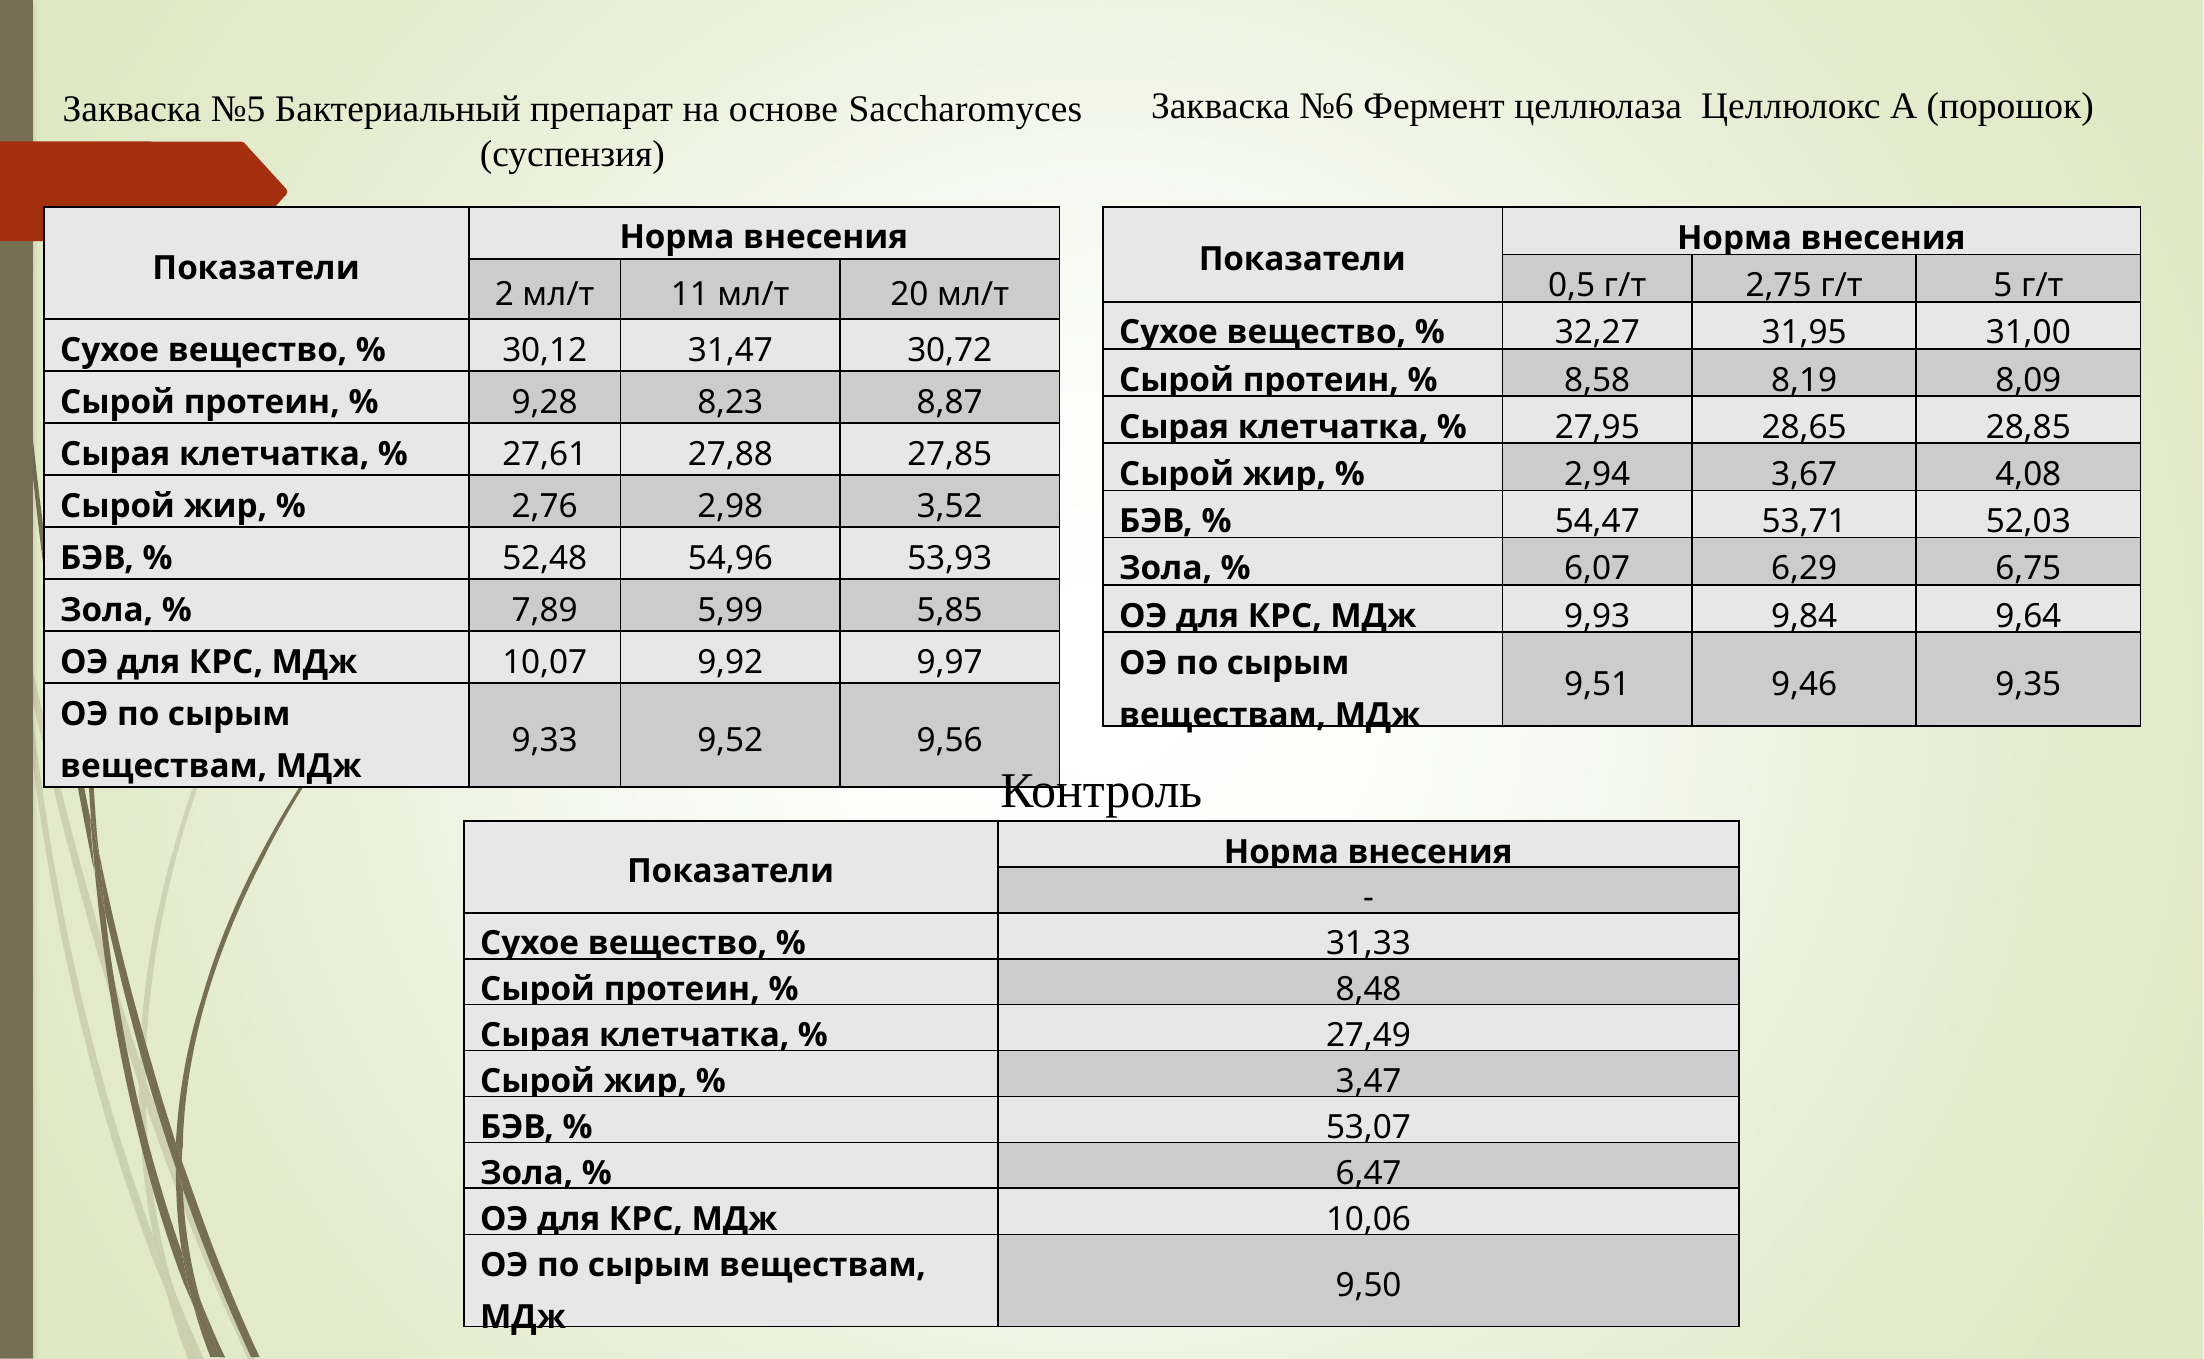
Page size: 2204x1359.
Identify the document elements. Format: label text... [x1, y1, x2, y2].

picture [147, 1112, 180, 1244]
table_cell 9,56 [841, 684, 1059, 786]
table_cell 9,33 [470, 684, 620, 786]
table_cell Сырая клетчатка, % [45, 424, 468, 474]
table_cell 5 г/т [1917, 255, 2140, 301]
table_cell 31,33 [999, 914, 1738, 958]
table_cell 53,07 [999, 1097, 1738, 1142]
table_cell 8,19 [1693, 350, 1915, 395]
picture [147, 788, 298, 1140]
table_cell ОЭ по сырым веществам, МДж [465, 1235, 997, 1326]
picture [33, 773, 187, 1359]
table_cell Зола, % [465, 1143, 997, 1187]
table_cell 10,07 [470, 632, 620, 682]
table_cell 53,71 [1693, 491, 1915, 537]
table_cell 27,95 [1503, 397, 1691, 442]
table_cell 8,23 [621, 372, 839, 422]
table_cell 3,67 [1693, 444, 1915, 490]
table_cell ОЭ для КРС, МДж [1104, 586, 1502, 631]
picture [61, 788, 101, 933]
table_cell 31,00 [1917, 303, 2140, 348]
table_cell 8,58 [1503, 350, 1691, 395]
table_cell ОЭ для КРС, МДж [465, 1189, 997, 1234]
table_cell 0,5 г/т [1503, 255, 1691, 301]
table_cell Сырой протеин, % [1104, 350, 1502, 395]
table_cell 6,29 [1693, 538, 1915, 584]
table_cell 52,48 [470, 528, 620, 578]
table_cell Зола, % [45, 580, 468, 630]
table_cell 6,47 [999, 1143, 1738, 1187]
table_cell Сырой протеин, % [45, 372, 468, 422]
table_header Показатели [465, 822, 997, 912]
table_cell 27,85 [841, 424, 1059, 474]
picture [155, 1201, 247, 1359]
table_header Показатели [1104, 208, 1502, 301]
table_cell 2,76 [470, 476, 620, 526]
table_cell 9,28 [470, 372, 620, 422]
table_cell 8,09 [1917, 350, 2140, 395]
table_cell 9,84 [1693, 586, 1915, 631]
text_box Контроль [985, 749, 1218, 825]
table_cell 27,61 [470, 424, 620, 474]
table_cell 9,35 [1917, 633, 2140, 725]
table_cell 32,27 [1503, 303, 1691, 348]
table_cell 9,50 [999, 1235, 1738, 1326]
table_cell Сырой протеин, % [465, 960, 997, 1004]
table_cell 9,46 [1693, 633, 1915, 725]
table_cell 54,96 [621, 528, 839, 578]
picture [43, 788, 150, 1224]
table_cell 5,99 [621, 580, 839, 630]
table_cell 6,07 [1503, 538, 1691, 584]
table_header Норма внесения [999, 822, 1738, 866]
table_cell 2 мл/т [470, 260, 620, 318]
table_cell 27,88 [621, 424, 839, 474]
table_cell 27,49 [999, 1005, 1738, 1050]
picture [108, 930, 140, 1057]
table_cell Сухое вещество, % [465, 914, 997, 958]
table_cell 2,94 [1503, 444, 1691, 490]
table_cell 3,47 [999, 1051, 1738, 1096]
picture [94, 788, 192, 1022]
table_cell 9,97 [841, 632, 1059, 682]
table_cell 4,08 [1917, 444, 2140, 490]
table_cell 52,03 [1917, 491, 2140, 537]
picture [33, 487, 43, 710]
table_cell БЭВ, % [1104, 491, 1502, 537]
table_cell Зола, % [1104, 538, 1502, 584]
table_cell 9,93 [1503, 586, 1691, 631]
table_cell 7,89 [470, 580, 620, 630]
table_cell Сырой жир, % [45, 476, 468, 526]
table_header Показатели [45, 208, 468, 318]
table_cell 9,52 [621, 684, 839, 786]
table_cell ОЭ по сырым веществам, МДж [45, 684, 468, 786]
text_box Закваска №5 Бактериальный препарат на основе Saccharomyces (суспензия) [43, 76, 1102, 183]
table_header Норма внесения [470, 208, 1059, 258]
table_cell БЭВ, % [465, 1097, 997, 1142]
table_cell ОЭ по сырым веществам, МДж [1104, 633, 1502, 725]
table_cell 30,72 [841, 320, 1059, 370]
table_cell 30,12 [470, 320, 620, 370]
picture [33, 242, 43, 516]
table_cell 28,65 [1693, 397, 1915, 442]
picture [33, 707, 43, 786]
table_cell 8,87 [841, 372, 1059, 422]
table_cell Сырая клетчатка, % [465, 1005, 997, 1050]
table_cell ОЭ для КРС, МДж [45, 632, 468, 682]
table_header Норма внесения [1503, 208, 2140, 254]
table_cell 53,93 [841, 528, 1059, 578]
table_cell 9,92 [621, 632, 839, 682]
table_cell Сырой жир, % [1104, 444, 1502, 490]
table_cell 31,95 [1693, 303, 1915, 348]
table_cell 2,98 [621, 476, 839, 526]
text_box Закваска №6 Фермент целлюлаза Целлюлокс А (порошок) [1102, 73, 2144, 135]
table_cell 10,06 [999, 1189, 1738, 1234]
table_cell 6,75 [1917, 538, 2140, 584]
table_cell 28,85 [1917, 397, 2140, 442]
table_cell 11 мл/т [621, 260, 839, 318]
table_cell 20 мл/т [841, 260, 1059, 318]
table_cell - [999, 868, 1738, 912]
table_cell 54,47 [1503, 491, 1691, 537]
table_cell Сырой жир, % [465, 1051, 997, 1096]
table_cell 9,51 [1503, 633, 1691, 725]
table_cell Сухое вещество, % [1104, 303, 1502, 348]
table_cell 8,48 [999, 960, 1738, 1004]
picture [85, 788, 90, 811]
table_cell 9,64 [1917, 586, 2140, 631]
table_cell 31,47 [621, 320, 839, 370]
table_cell 3,52 [841, 476, 1059, 526]
picture [33, 0, 2204, 1359]
picture [130, 1061, 139, 1101]
table_cell Сухое вещество, % [45, 320, 468, 370]
table_cell Сырая клетчатка, % [1104, 397, 1502, 442]
table_cell БЭВ, % [45, 528, 468, 578]
table_cell 5,85 [841, 580, 1059, 630]
table_cell 2,75 г/т [1693, 255, 1915, 301]
